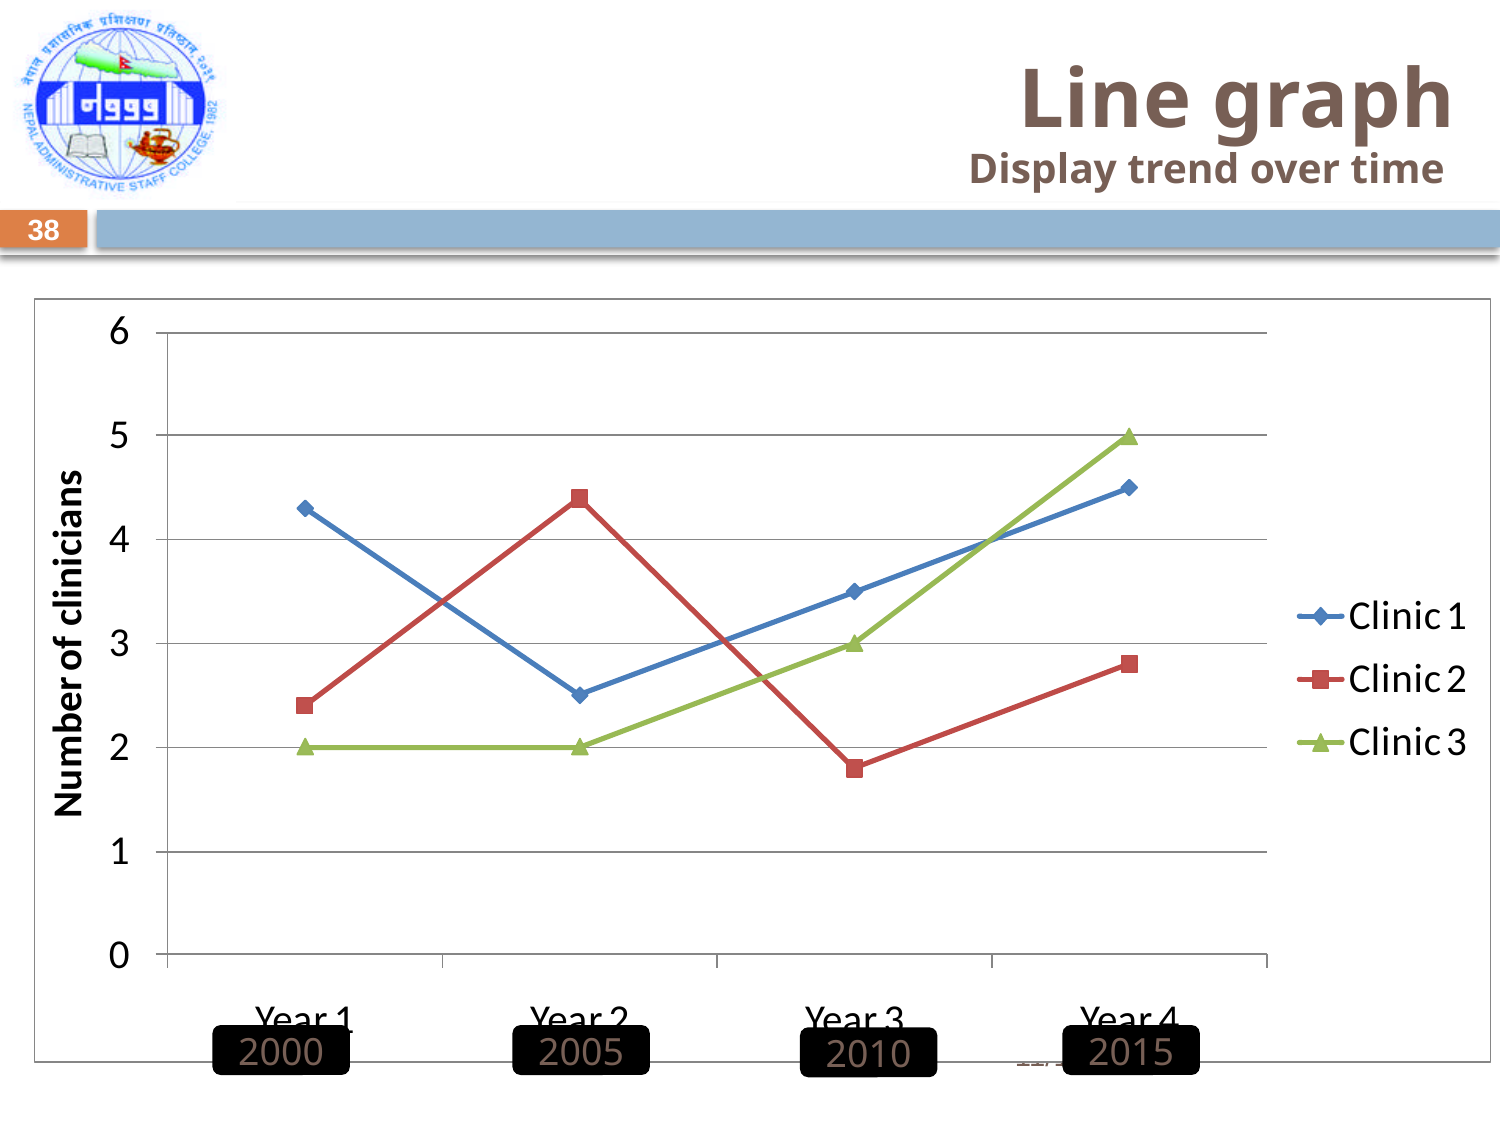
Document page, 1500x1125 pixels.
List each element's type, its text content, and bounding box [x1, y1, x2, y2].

slide_number 38 [0, 208, 88, 249]
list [24, 288, 1500, 1074]
title Line graph Display trend over time [218, 37, 1471, 200]
picture [1, 0, 236, 208]
